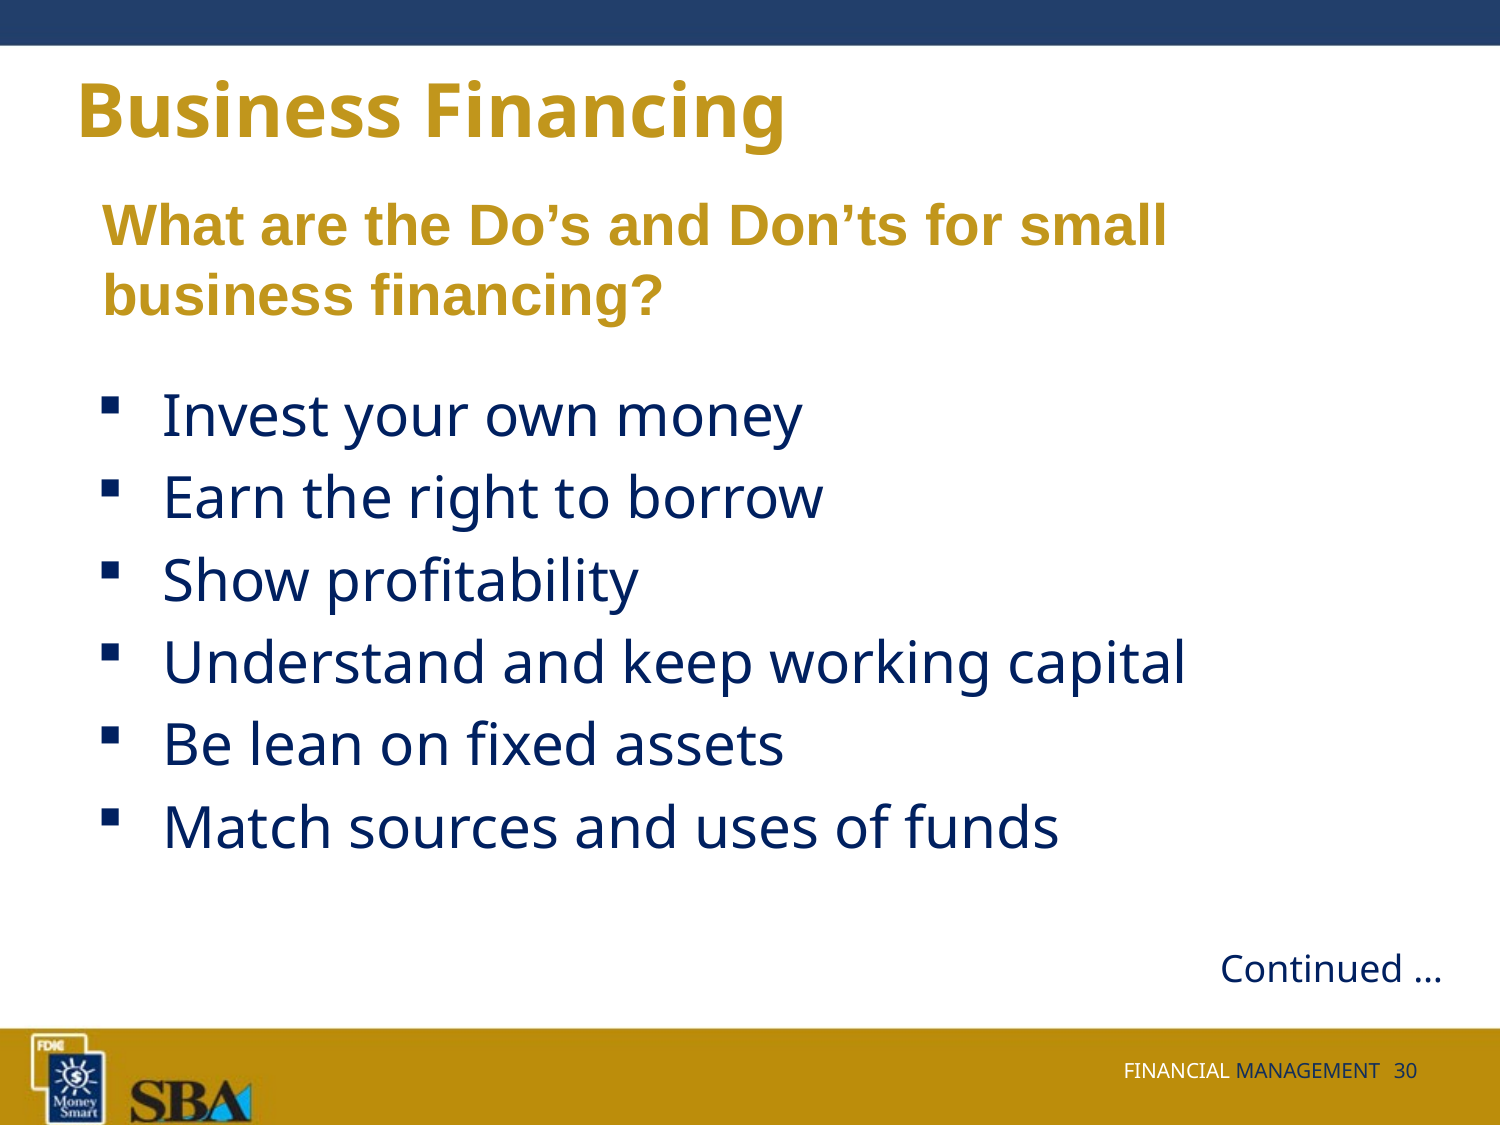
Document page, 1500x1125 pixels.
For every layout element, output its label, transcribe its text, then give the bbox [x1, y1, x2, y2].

picture [0, 0, 1500, 1125]
text_box Continued … [1212, 937, 1451, 998]
list Invest your own money Earn the right to borrow Show profitability Understand and keep working capital Be lean on fixed assets Match sources and uses of funds [86, 377, 1438, 938]
title Business Financing [74, 61, 1426, 163]
text_box What are the Do’s and Don’ts for small business financing? [87, 179, 1413, 335]
